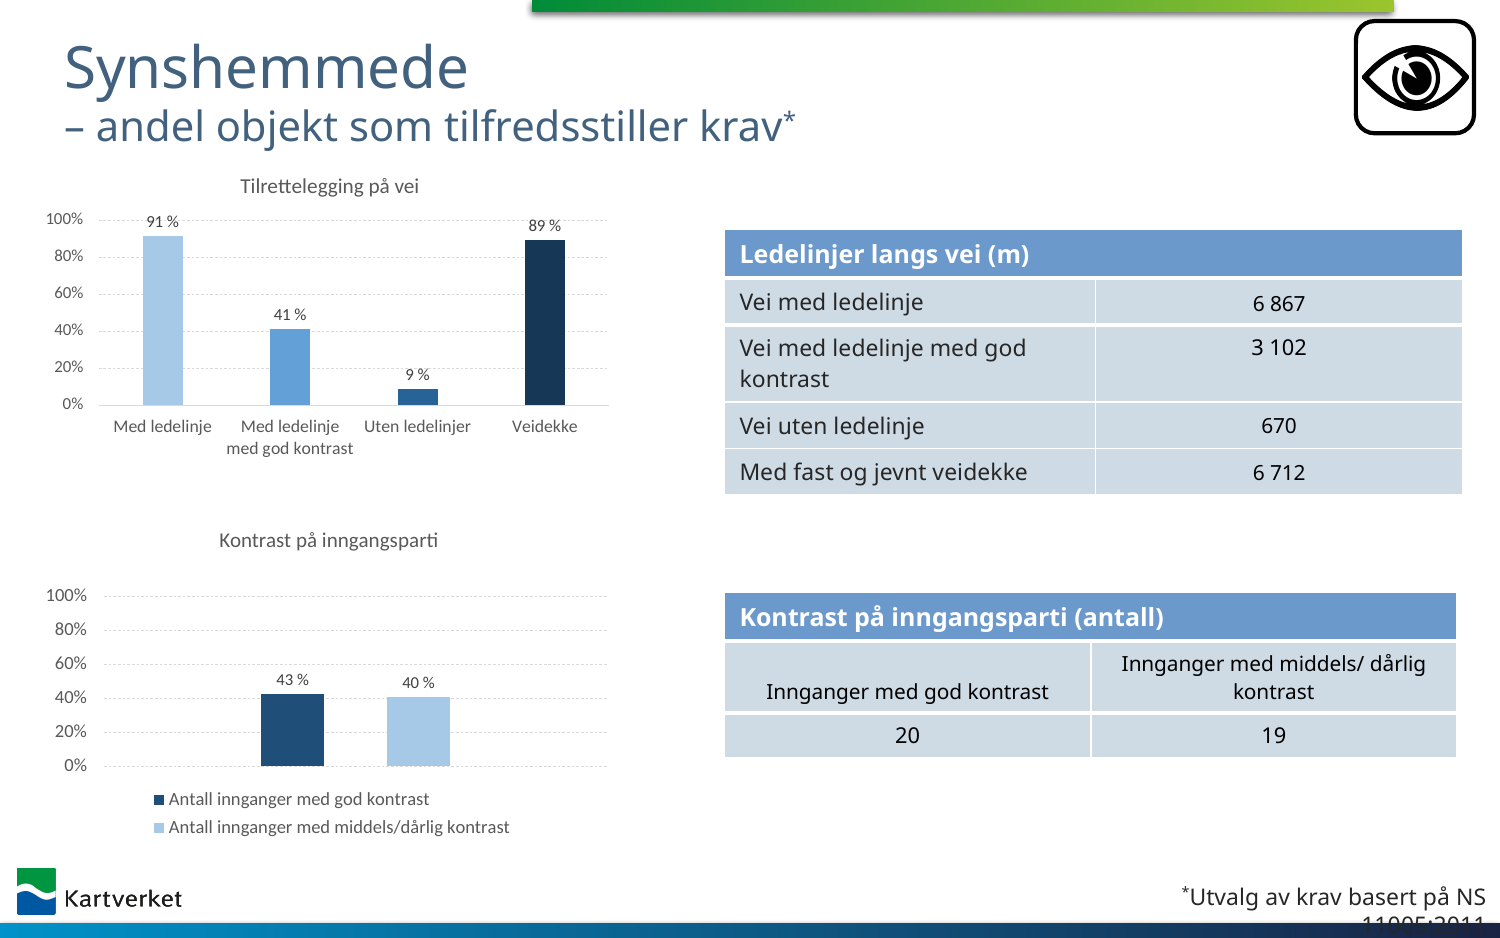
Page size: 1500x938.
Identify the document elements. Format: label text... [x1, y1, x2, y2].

table_cell Innganger med god kontrast [725, 643, 1090, 711]
table_cell Med fast og jevnt veidekke [725, 449, 1095, 494]
table_cell Vei med ledelinje [725, 280, 1095, 323]
picture [41, 520, 617, 846]
table_cell Vei med ledelinje med god kontrast [725, 327, 1095, 401]
table_header Ledelinjer langs vei (m) [725, 230, 1462, 276]
table_cell 20 [725, 715, 1090, 757]
table_cell 3 102 [1096, 327, 1462, 401]
picture [41, 166, 619, 492]
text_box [1355, 20, 1475, 134]
table_cell Innganger med middels/ dårlig kontrast [1092, 643, 1456, 711]
table_header Kontrast på inngangsparti (antall) [725, 593, 1456, 639]
text_box *Utvalg av krav basert på NS 11005:2011 [1068, 873, 1500, 938]
table_cell 6 712 [1096, 449, 1462, 494]
table_cell 6 867 [1096, 280, 1462, 323]
table_cell Vei uten ledelinje [725, 403, 1095, 448]
table_cell 19 [1092, 715, 1456, 757]
table_cell 670 [1096, 403, 1462, 448]
text_box Synshemmede – andel objekt som tilfredsstiller krav* [49, 24, 1431, 158]
